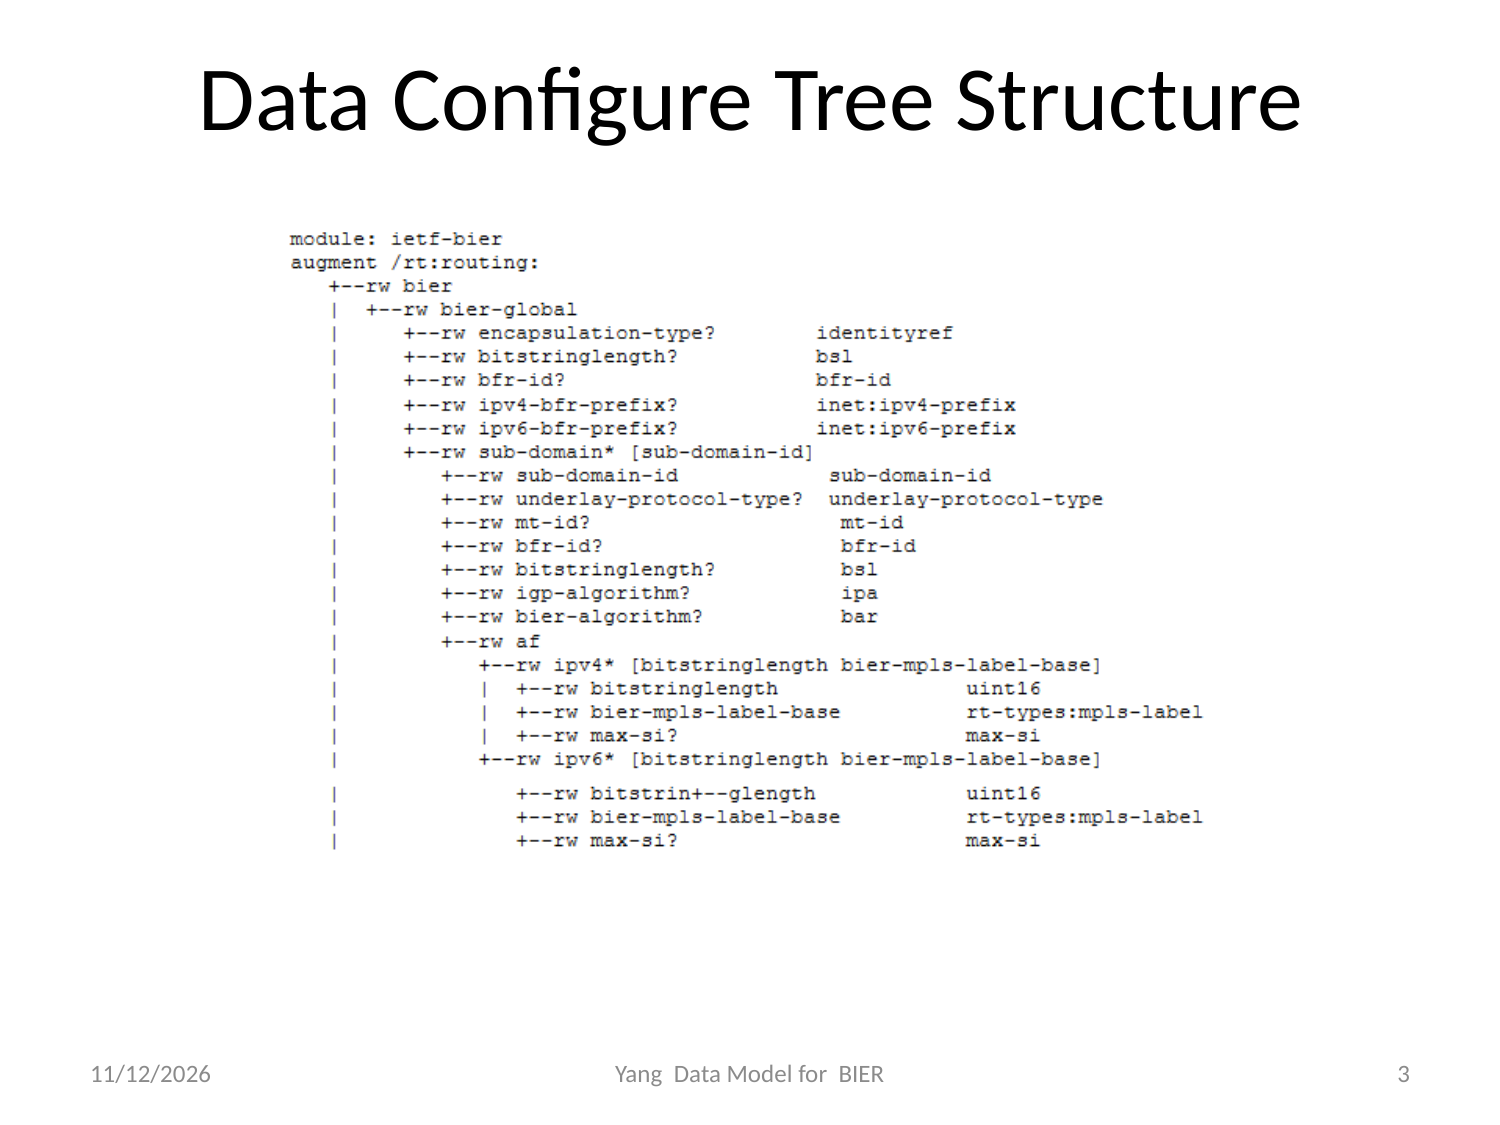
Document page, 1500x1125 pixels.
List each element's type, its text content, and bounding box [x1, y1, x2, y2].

footer Yang Data Model for BIER [512, 1042, 988, 1103]
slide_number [75, 1042, 425, 1103]
slide_number 3 [1074, 1042, 1425, 1103]
picture [276, 231, 1224, 856]
title Data Configure Tree Structure [76, 0, 1427, 188]
